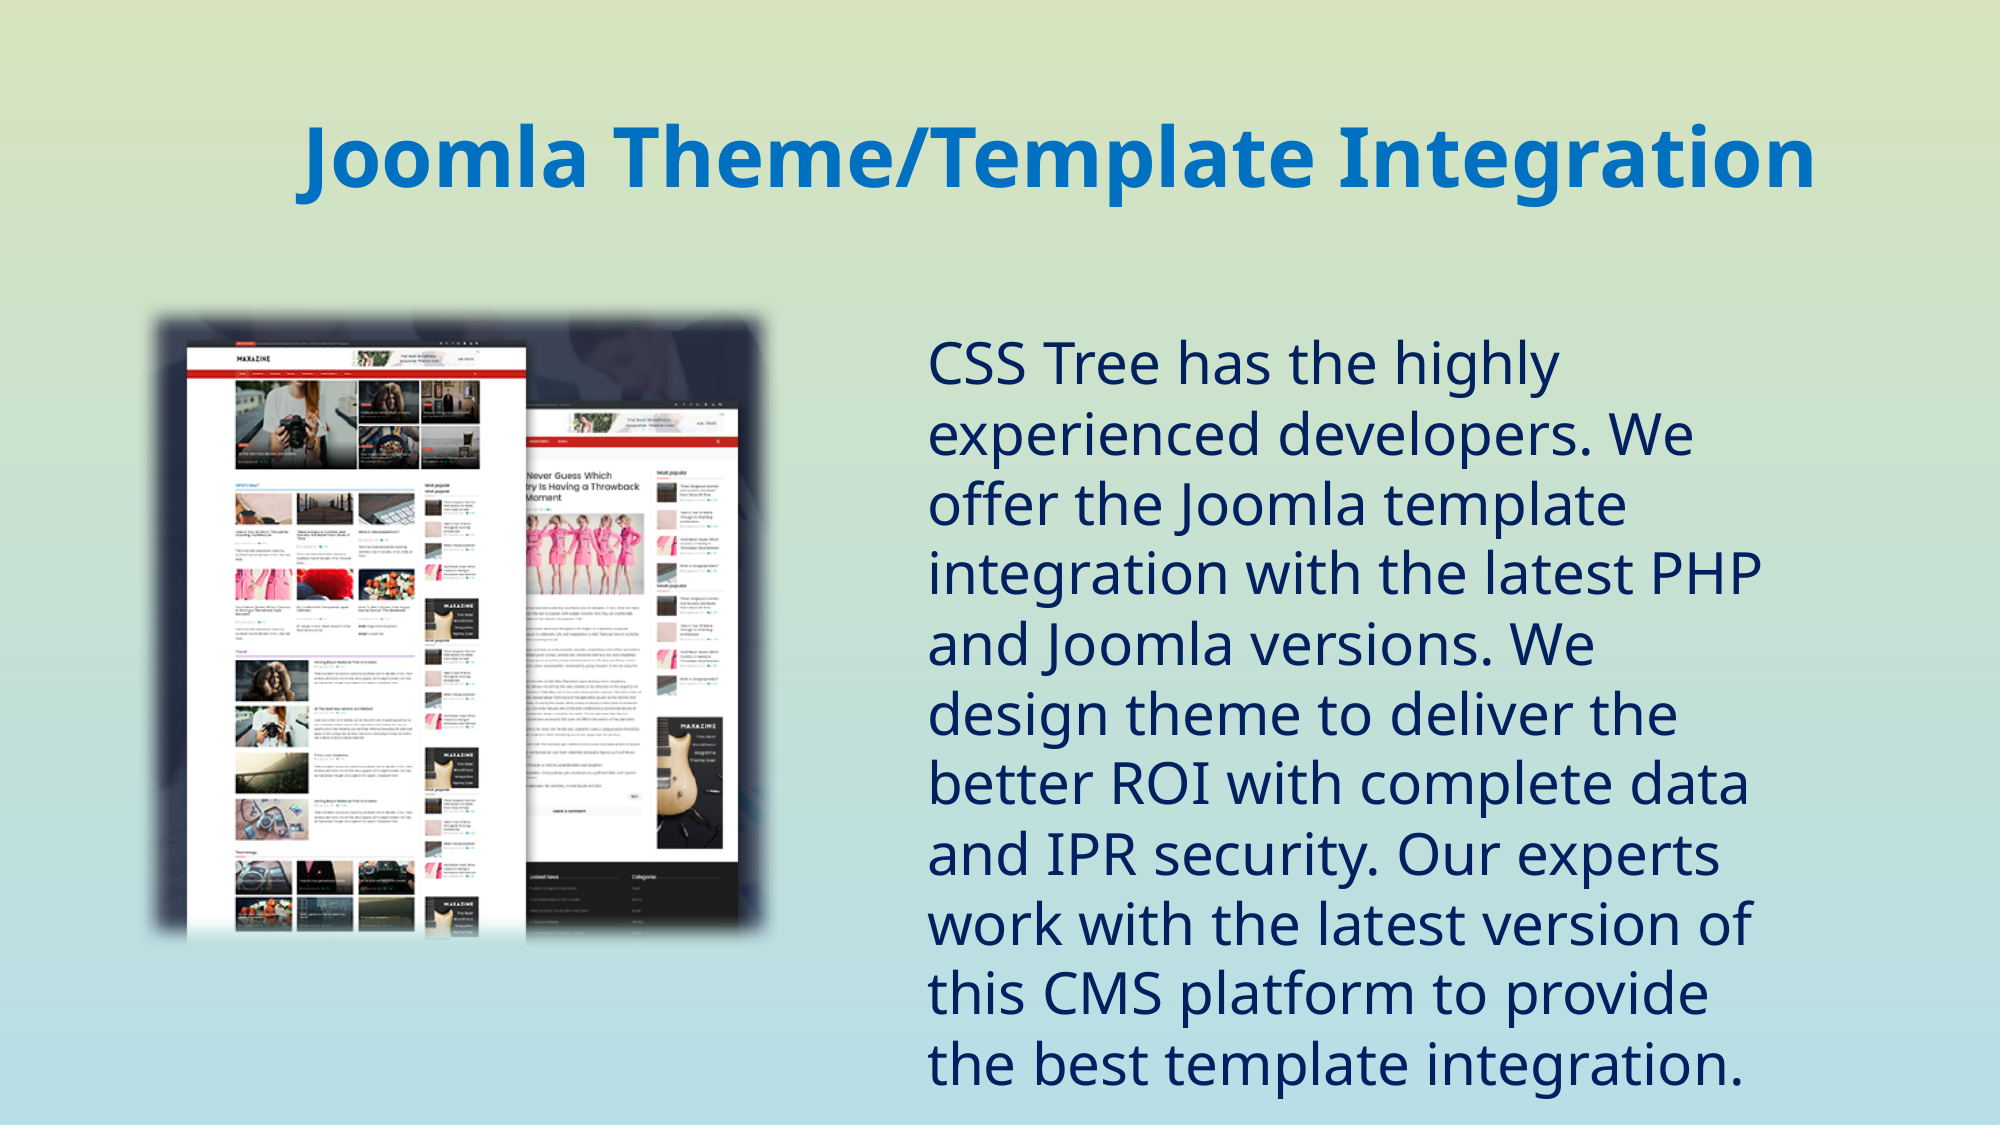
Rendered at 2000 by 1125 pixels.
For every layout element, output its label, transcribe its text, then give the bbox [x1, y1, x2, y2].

text_box CSS Tree has the highly experienced developers. We offer the Joomla template integration with the latest PHP and Joomla versions. We design theme to deliver the better ROI with complete data and IPR security. Our experts work with the latest version of this CMS platform to provide the best template integration. [912, 319, 1788, 1104]
picture [136, 299, 780, 949]
text_box Joomla Theme/Template Integration [288, 96, 1835, 212]
